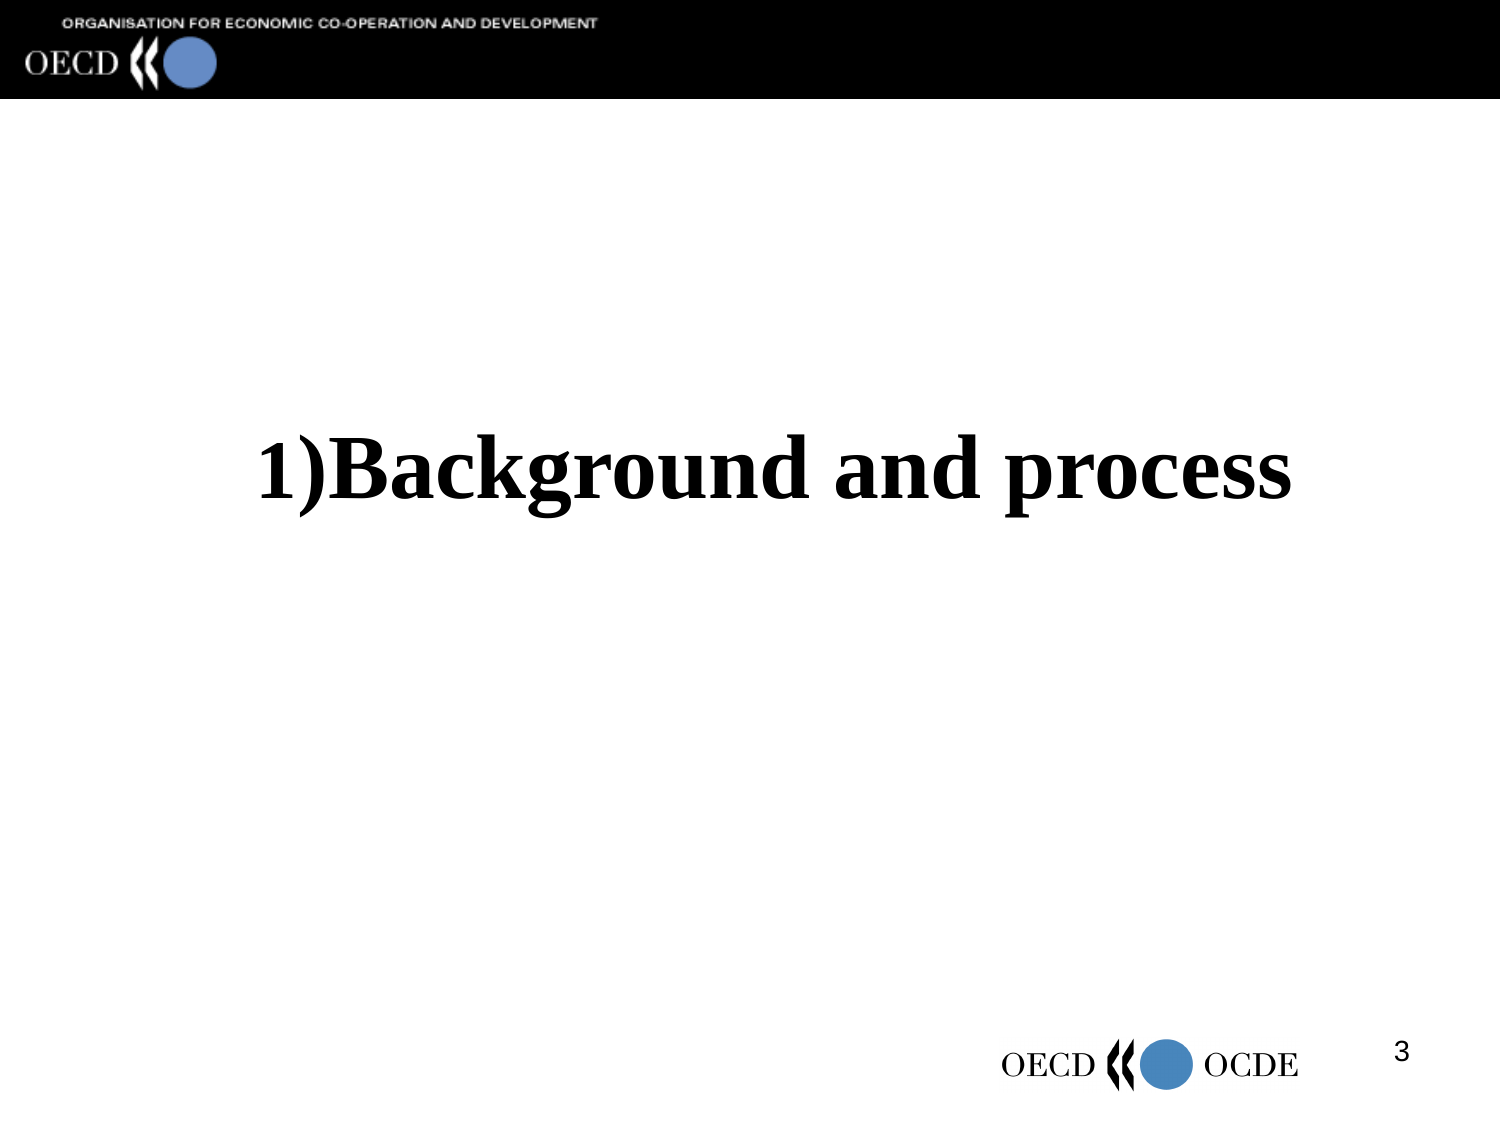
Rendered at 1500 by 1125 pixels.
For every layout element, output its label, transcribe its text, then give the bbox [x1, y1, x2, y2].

picture [999, 1037, 1300, 1093]
text_box 1)Background and process [125, 412, 1425, 527]
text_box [0, 0, 1500, 99]
slide_number 3 [1074, 1024, 1426, 1103]
